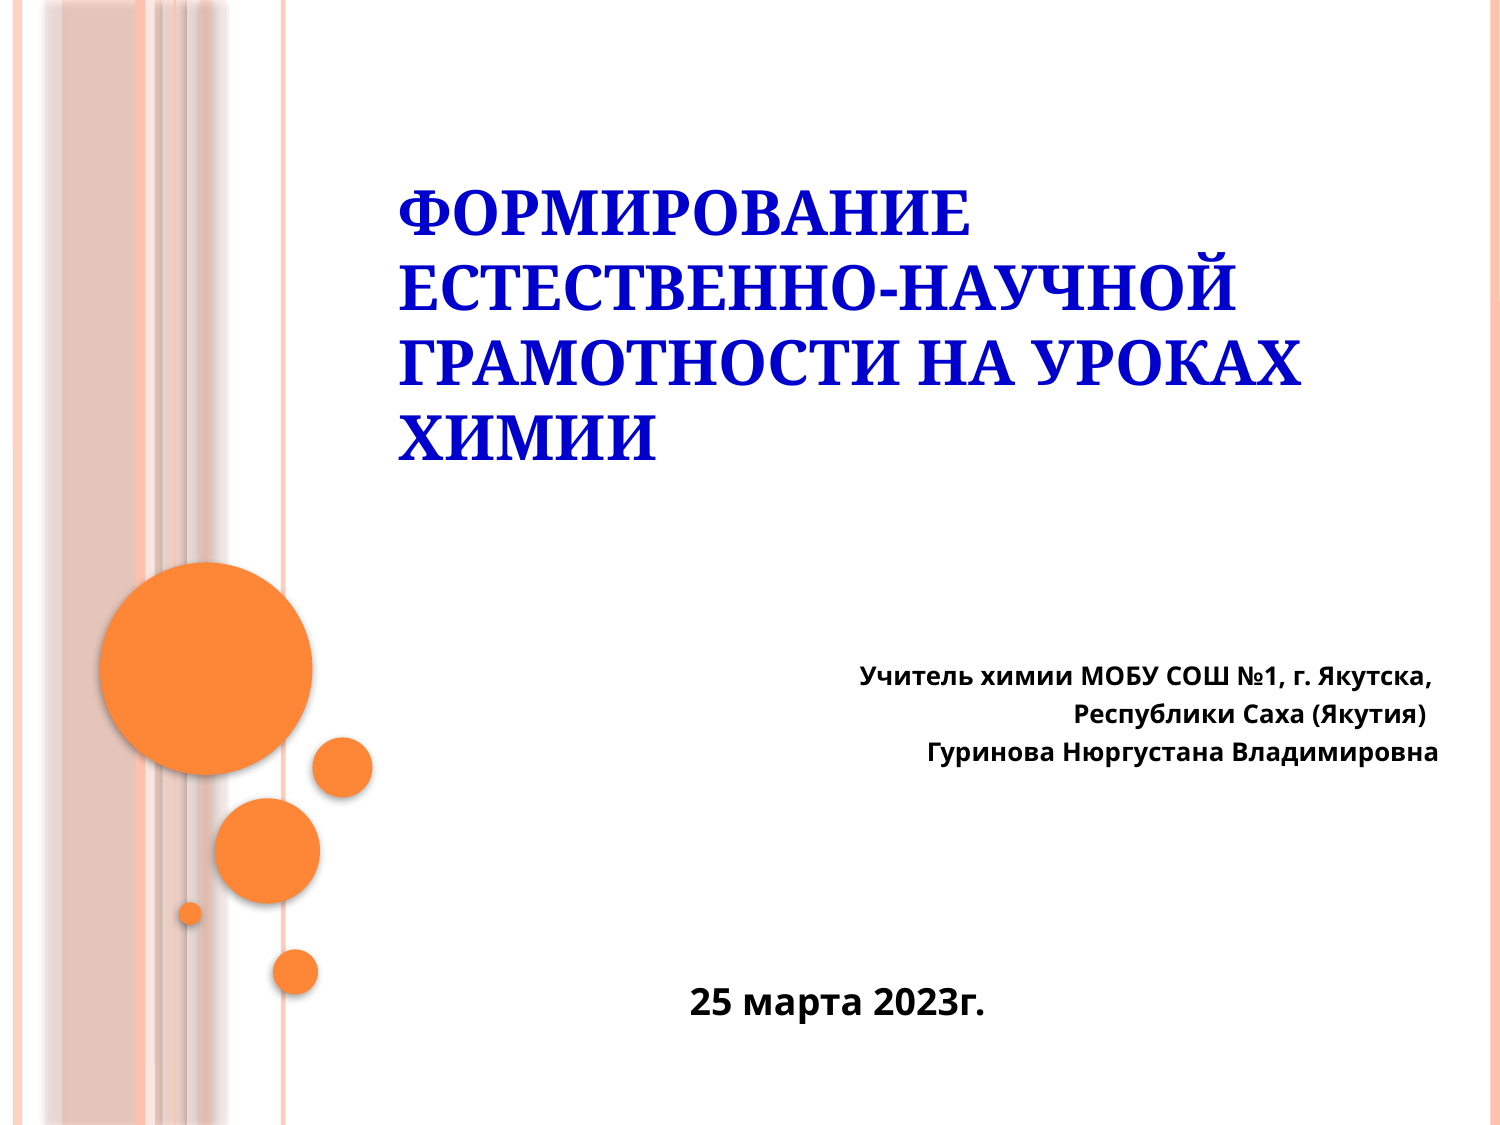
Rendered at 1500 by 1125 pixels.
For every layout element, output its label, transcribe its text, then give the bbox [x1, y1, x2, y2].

subtitle Учитель химии МОБУ СОШ №1, г. Якутска, Республики Саха (Якутия) Гуринова Нюргустана Владимировна [520, 621, 1456, 776]
text_box 25 марта 2023г. [621, 925, 1055, 1076]
title Формирование естественно-научной грамотности на уроках химии [383, 152, 1397, 481]
